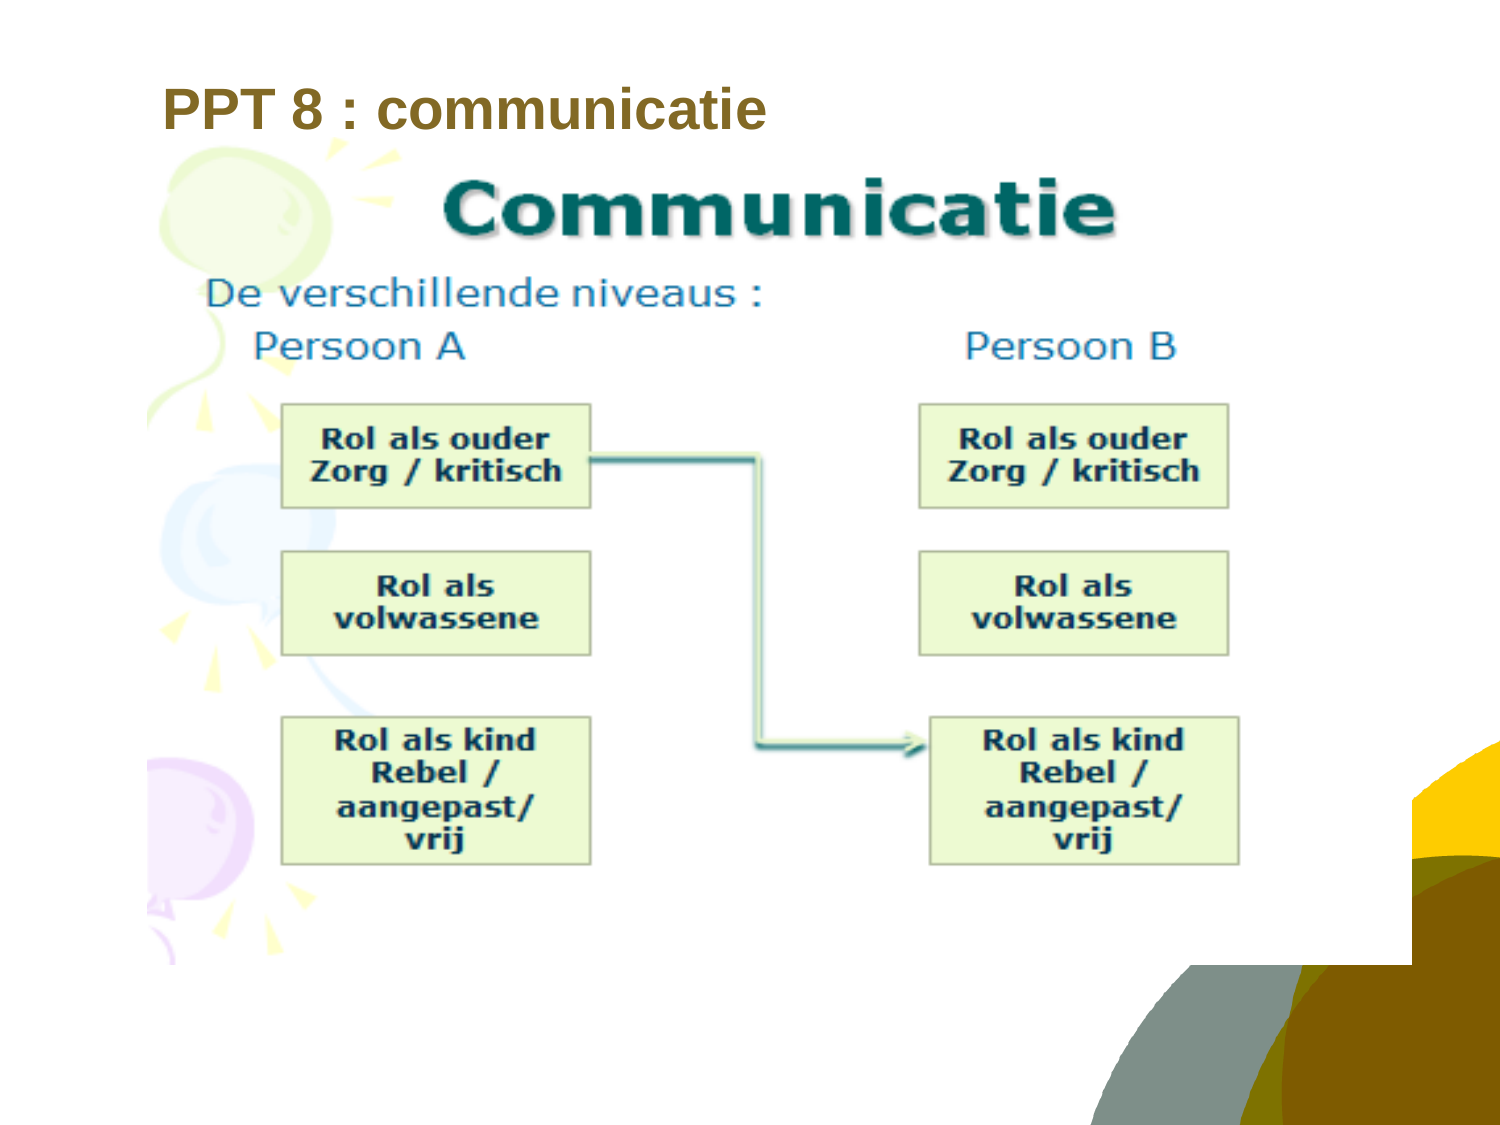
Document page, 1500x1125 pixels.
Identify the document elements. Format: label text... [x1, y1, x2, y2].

picture [66, 727, 1500, 1125]
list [147, 136, 1412, 965]
title PPT 8 : communicatie [147, 54, 1414, 138]
